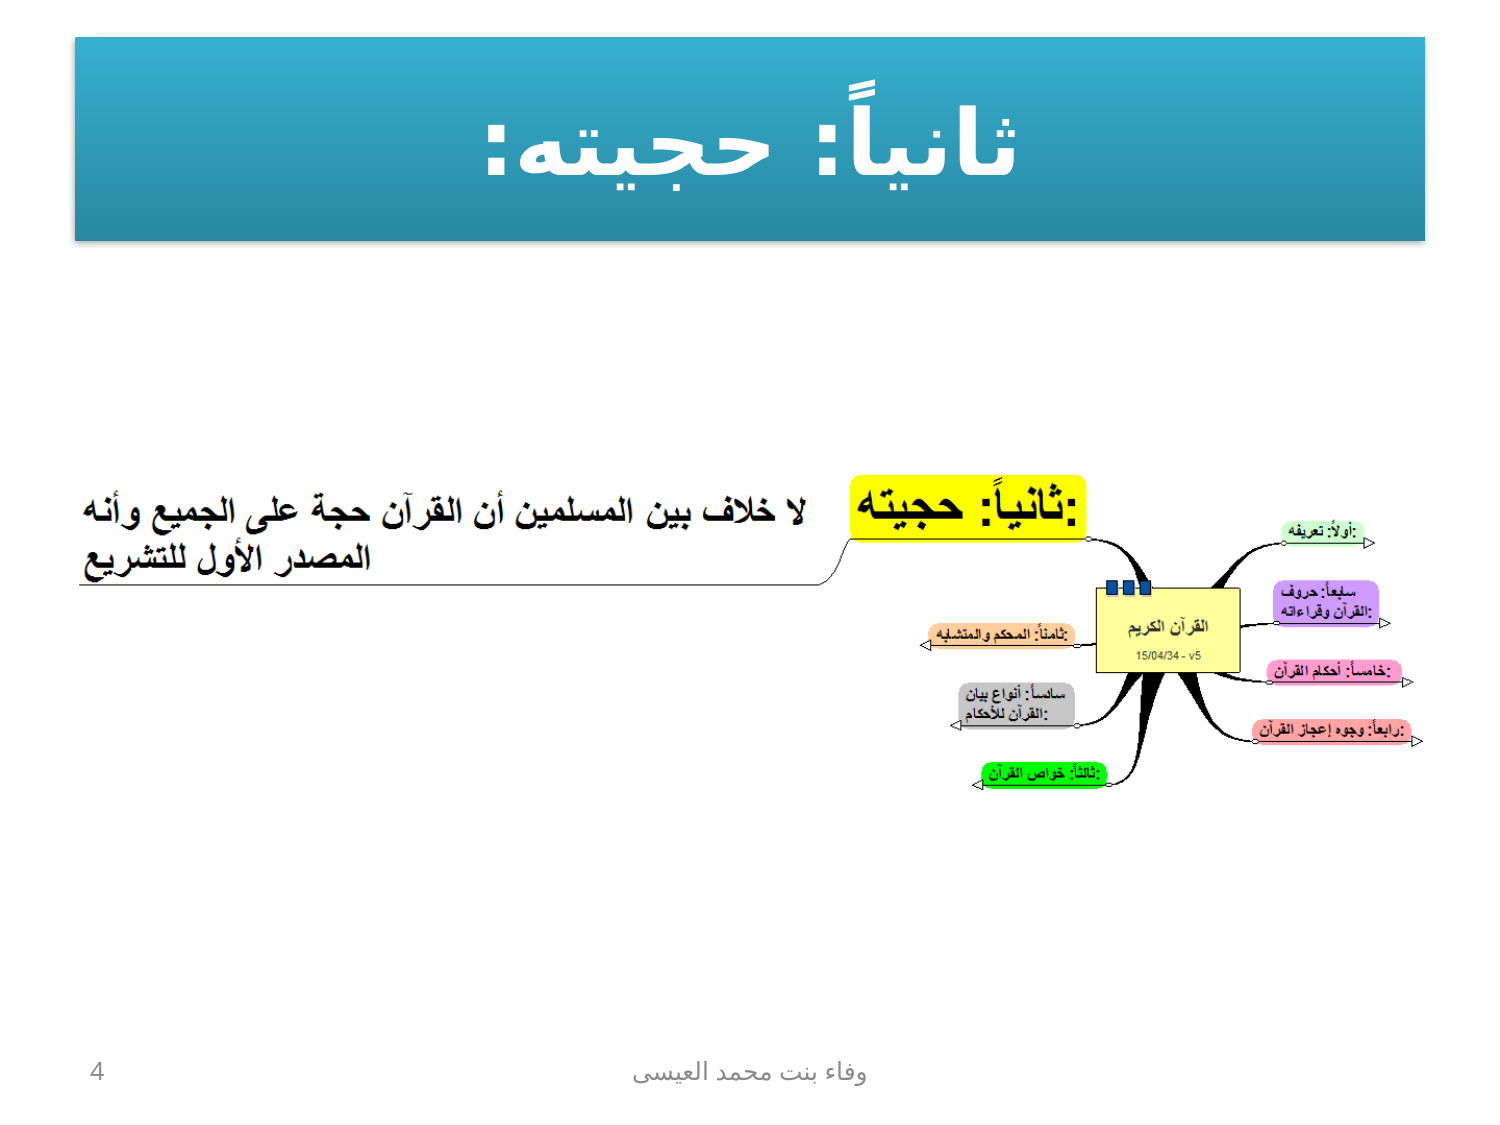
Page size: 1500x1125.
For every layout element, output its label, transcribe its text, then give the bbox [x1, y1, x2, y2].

picture [74, 262, 1426, 1005]
slide_number 4 [75, 1042, 425, 1103]
title ثانياً: حجيته: [75, 37, 1425, 241]
footer وفاء بنت محمد العيسى [512, 1042, 988, 1103]
